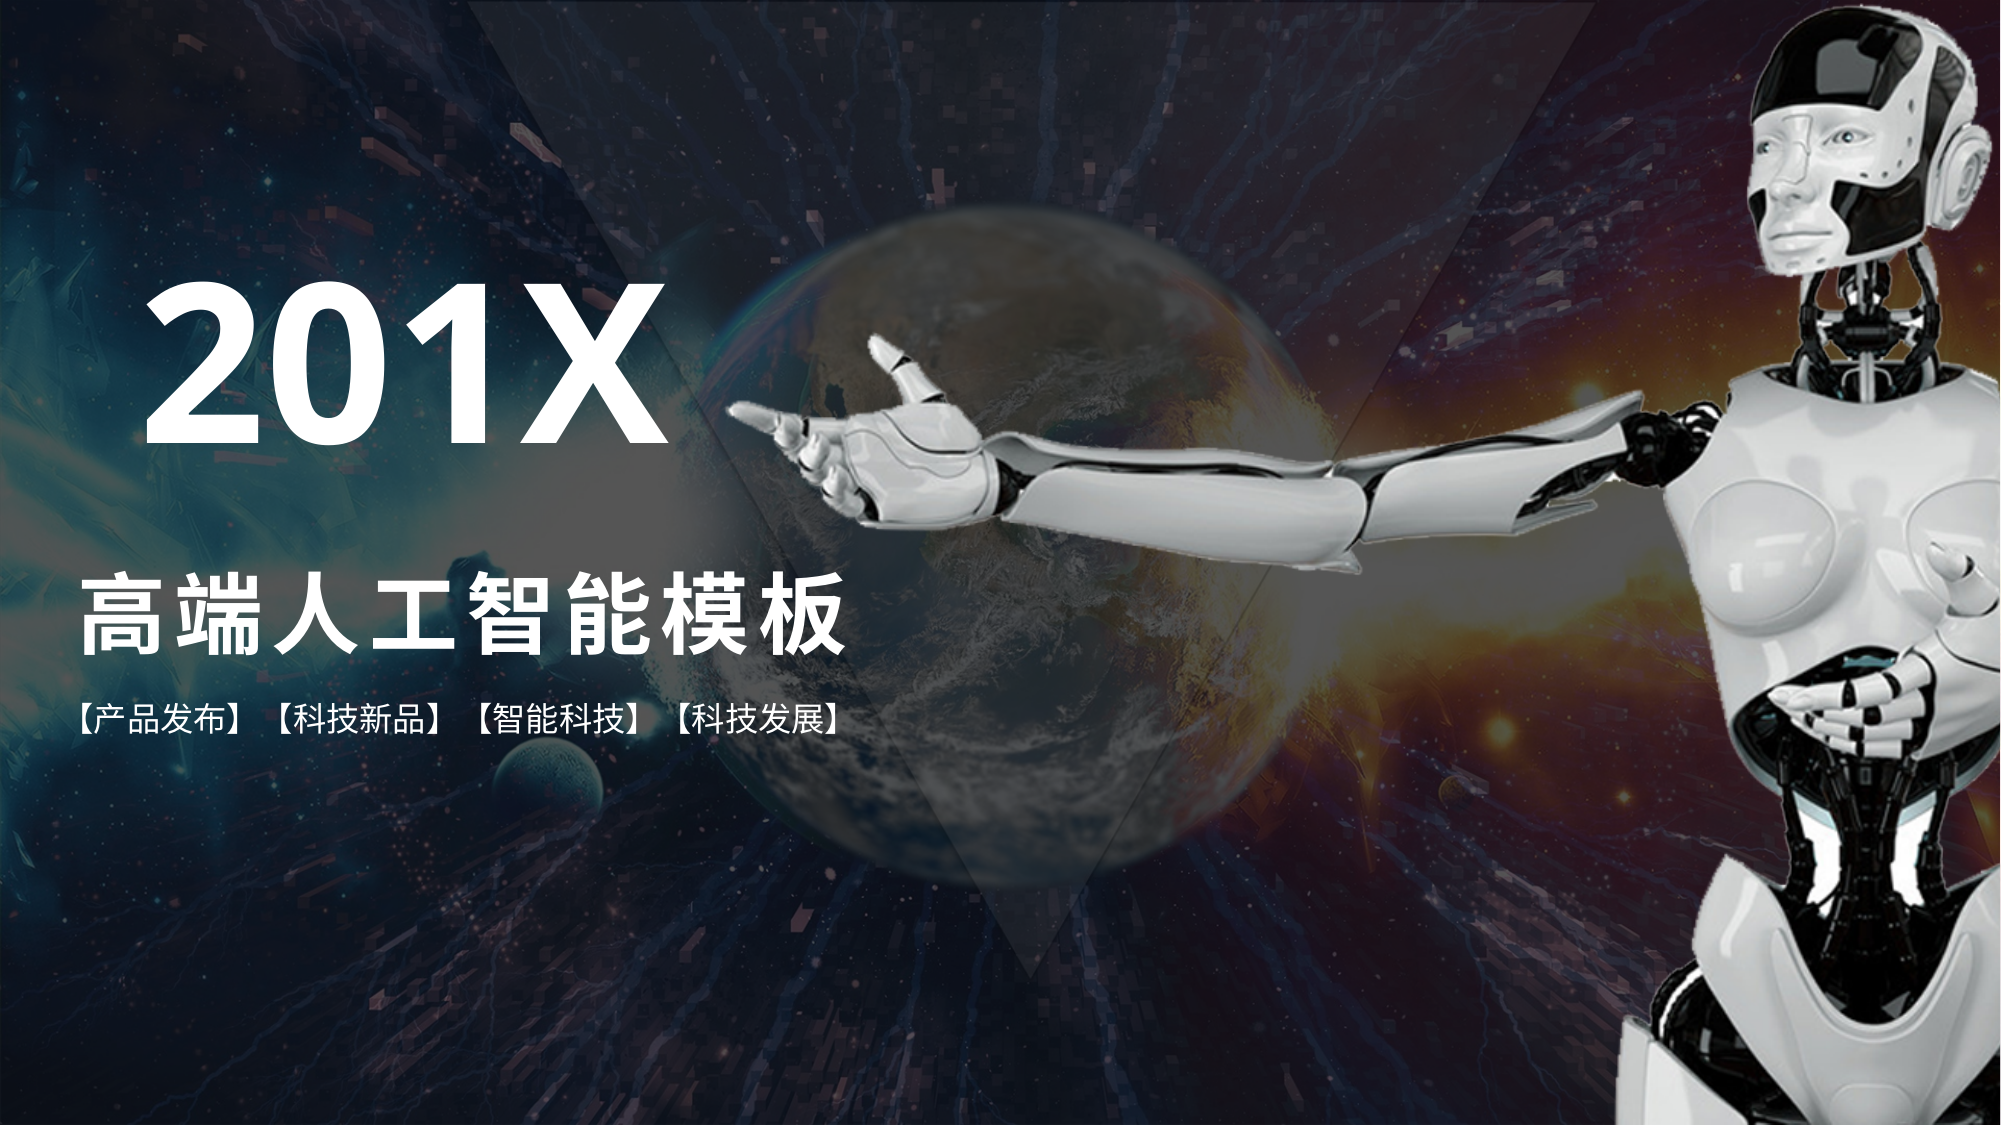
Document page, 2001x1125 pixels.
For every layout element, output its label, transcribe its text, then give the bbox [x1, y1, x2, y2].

text_box 高端人工智能模板 [62, 551, 1157, 673]
picture [709, 0, 2001, 1125]
text_box 201X [123, 213, 820, 496]
text_box 【产品发布】【科技新品】【智能科技】【科技发展】 [46, 690, 897, 746]
